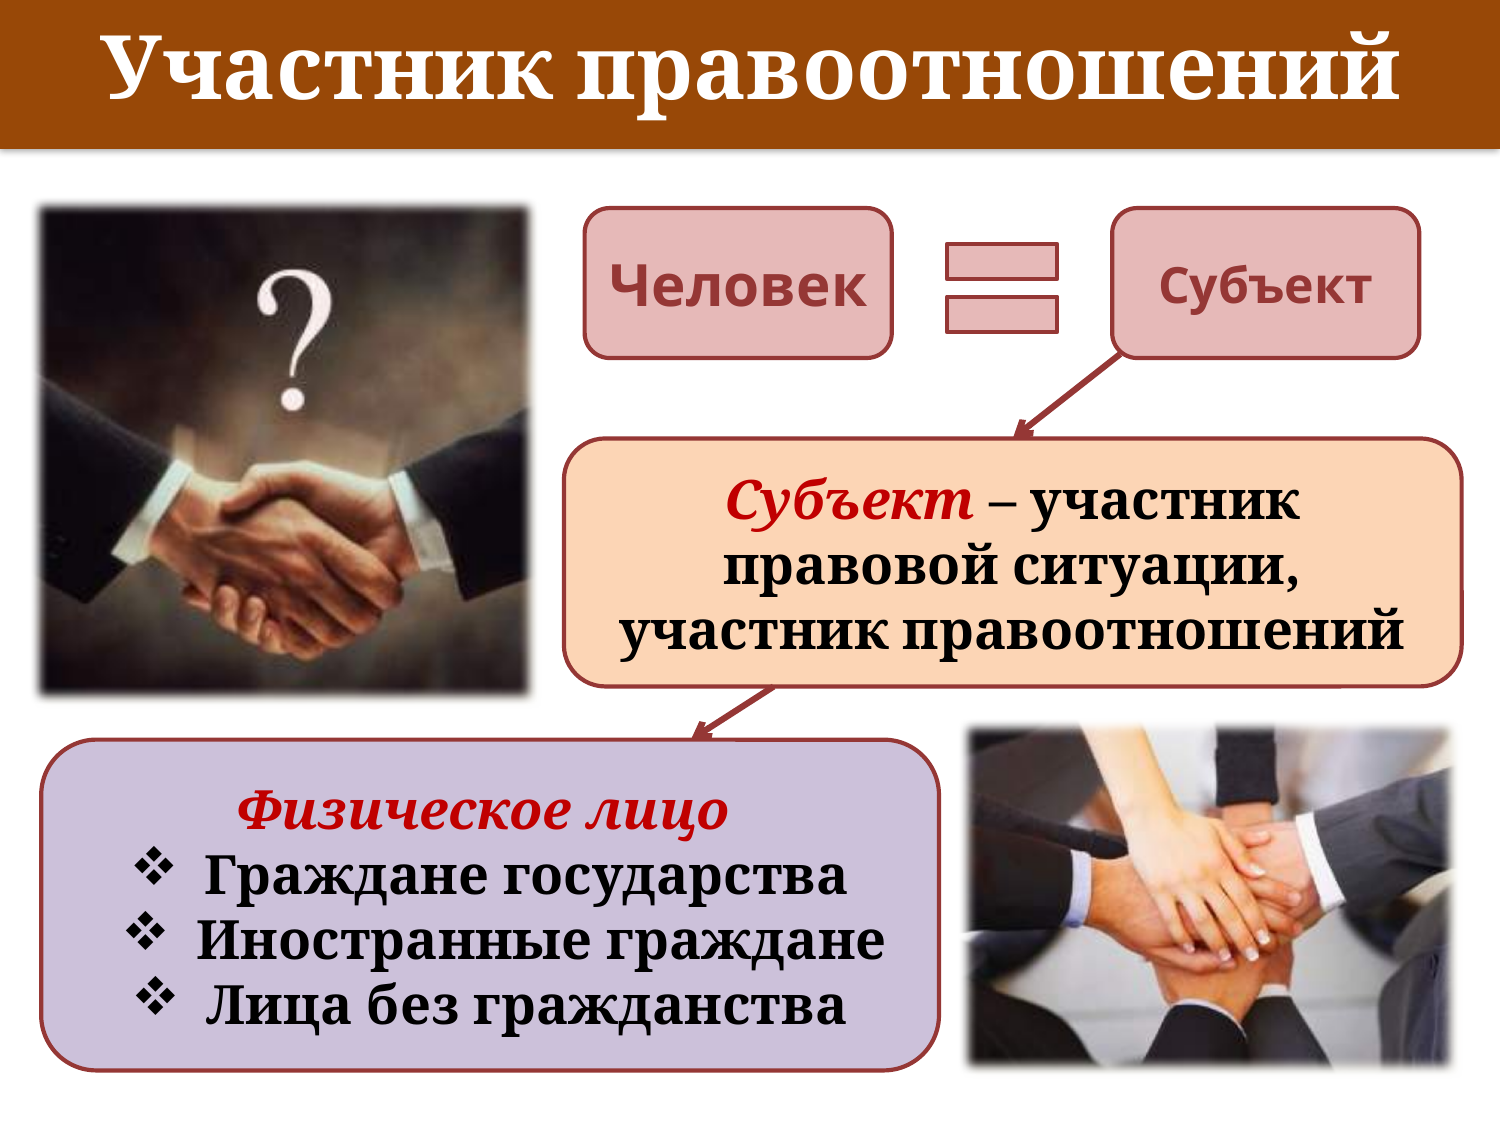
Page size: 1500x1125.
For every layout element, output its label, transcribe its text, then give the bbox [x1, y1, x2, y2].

text_box Субъект – участник правовой ситуации, участник правоотношений [561, 436, 1464, 689]
picture [29, 196, 538, 705]
text_box Субъект [1110, 205, 1422, 361]
picture [958, 718, 1459, 1076]
title Участник правоотношений [76, 0, 1427, 128]
text_box Человек [582, 205, 894, 361]
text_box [690, 686, 774, 740]
text_box [945, 295, 1059, 334]
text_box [1012, 353, 1121, 439]
text_box [0, 0, 1500, 149]
text_box [945, 242, 1059, 281]
text_box Физическое лицо Граждане государства Иностранные граждане Лица без гражданства [39, 737, 942, 1073]
